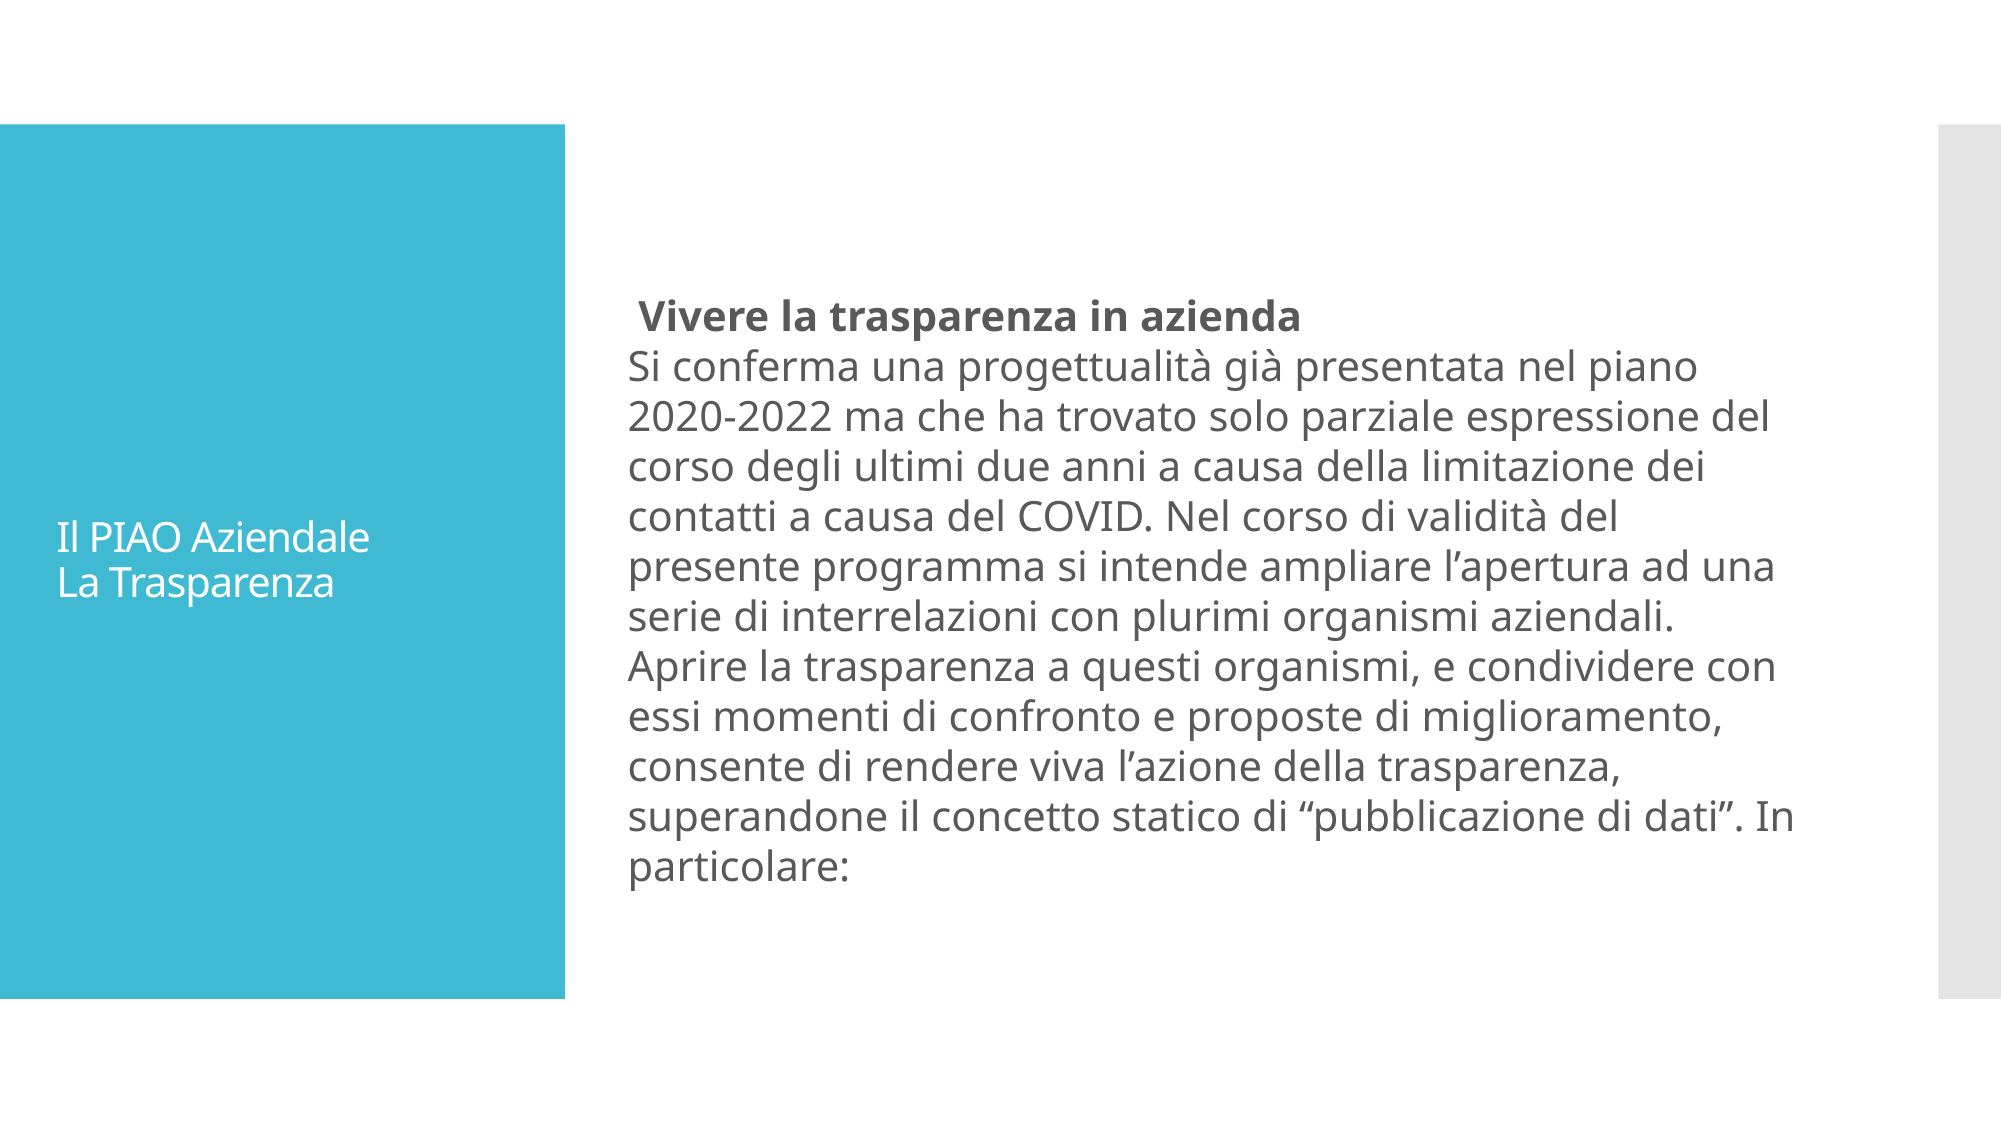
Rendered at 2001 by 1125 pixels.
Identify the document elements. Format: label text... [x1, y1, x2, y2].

title Il PIAO Aziendale La Trasparenza [41, 184, 525, 939]
list Vivere la trasparenza in azienda Si conferma una progettualità già presentata nel piano 2020-2022 ma che ha trovato solo parziale espressione del corso degli ultimi due anni a causa della limitazione dei contatti a causa del COVID. Nel corso di validità del presente programma si intende ampliare l’apertura ad una serie di interrelazioni con plurimi organismi aziendali. Aprire la trasparenza a questi organismi, e condividere con essi momenti di confronto e proposte di miglioramento, consente di rendere viva l’azione della trasparenza, superandone il concetto statico di “pubblicazione di dati”. In particolare: [612, 169, 1813, 1010]
